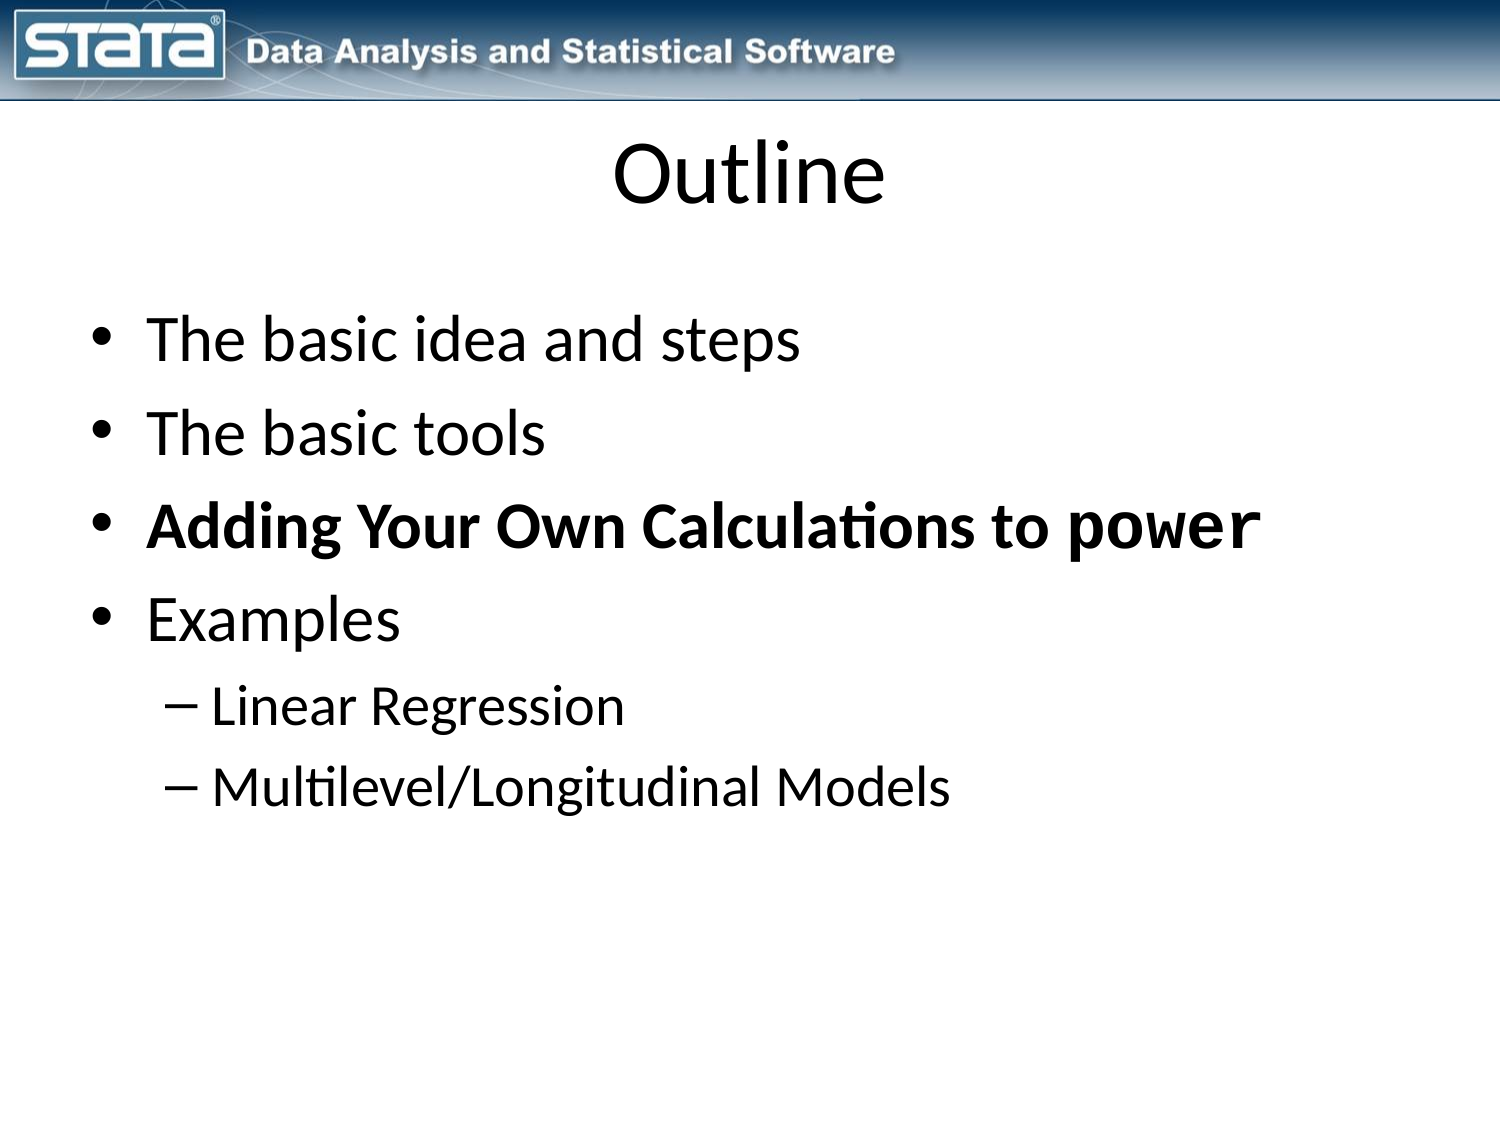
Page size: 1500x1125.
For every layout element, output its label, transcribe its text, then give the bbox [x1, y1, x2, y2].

list The basic idea and steps The basic tools Adding Your Own Calculations to power Examples Linear Regression Multilevel/Longitudinal Models [75, 287, 1425, 1013]
picture [0, 0, 1500, 102]
title Outline [75, 109, 1425, 233]
